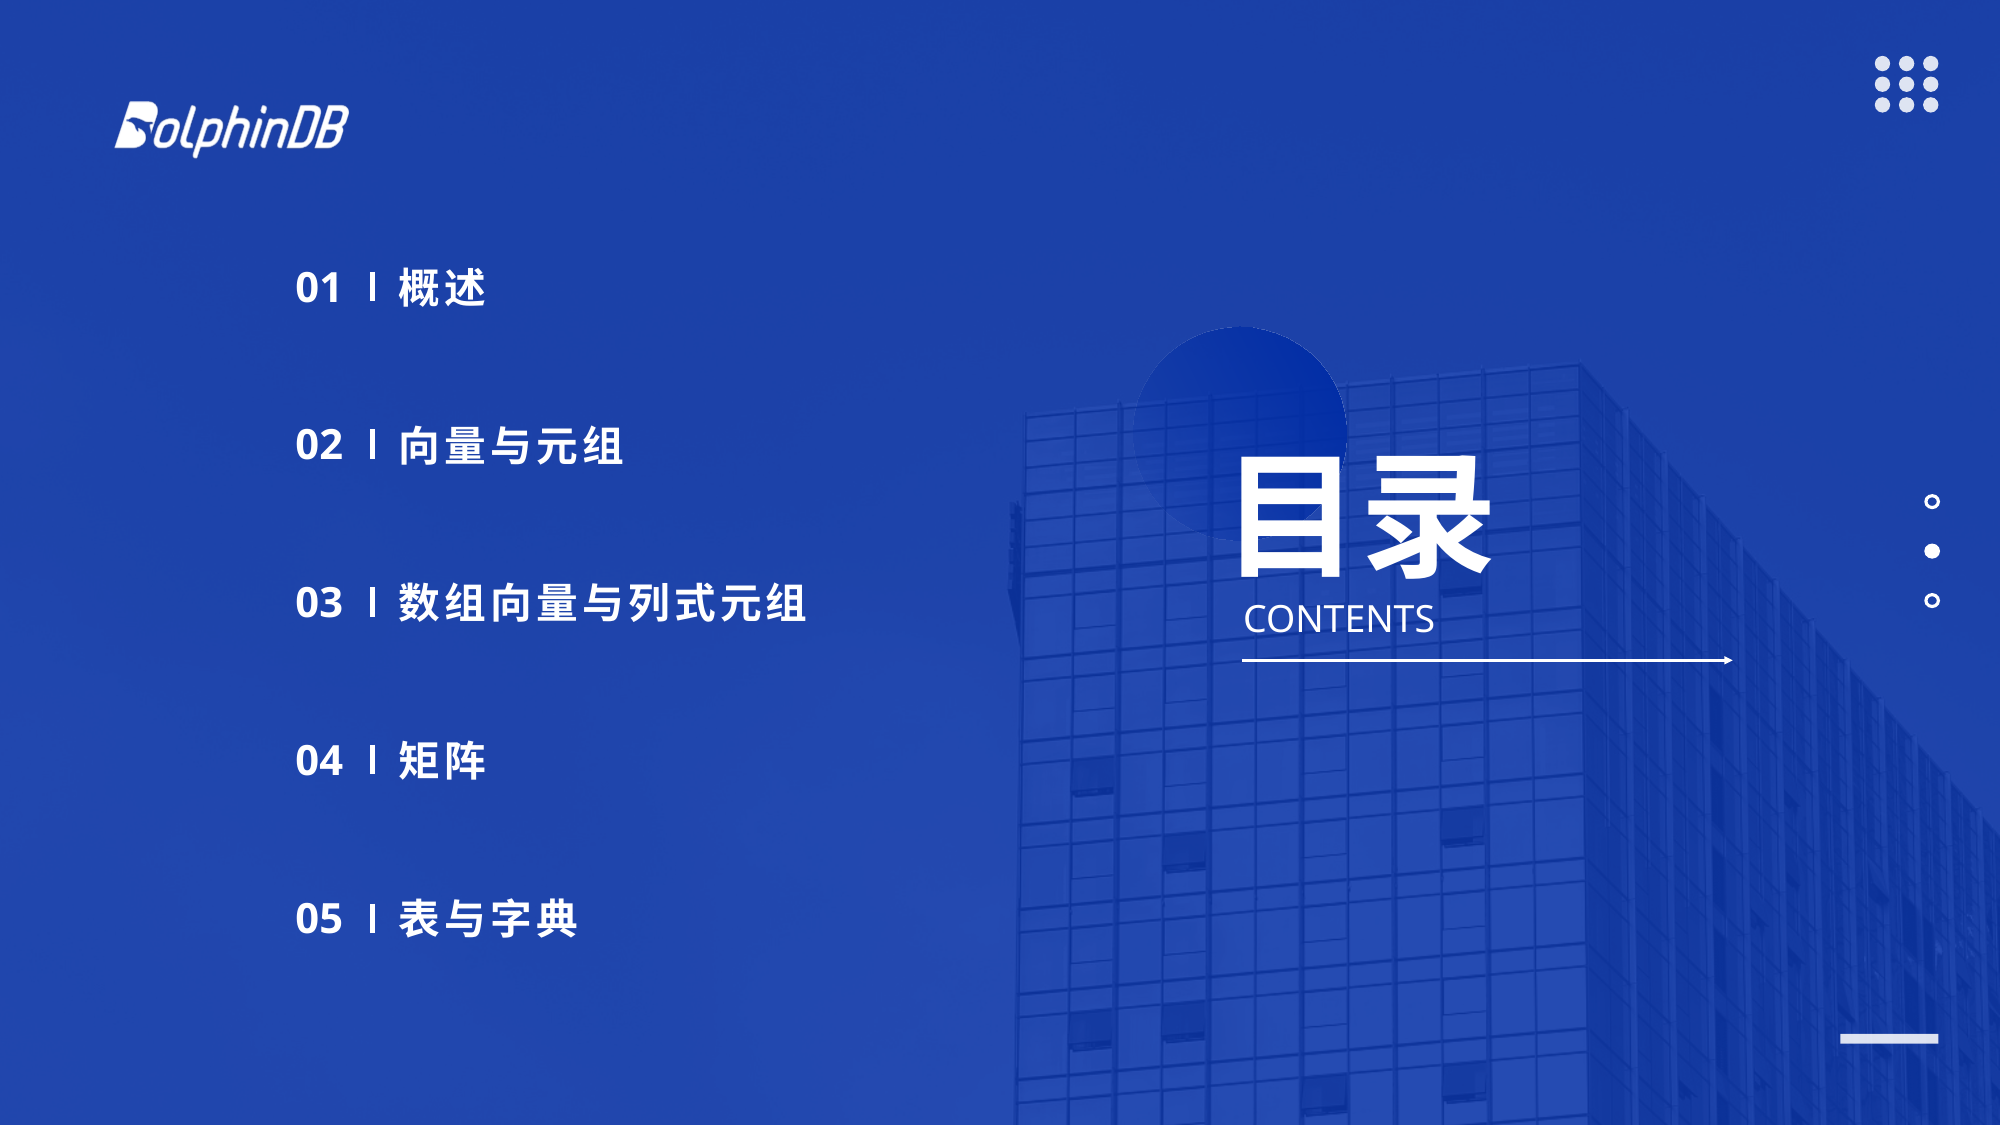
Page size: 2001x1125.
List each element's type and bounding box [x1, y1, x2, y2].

text_box [1874, 55, 1939, 113]
text_box [280, 410, 793, 478]
text_box [280, 253, 793, 320]
picture [0, 0, 2000, 1125]
text_box [280, 726, 793, 793]
text_box [280, 568, 837, 636]
text_box [1925, 495, 1939, 607]
text_box [280, 884, 793, 951]
